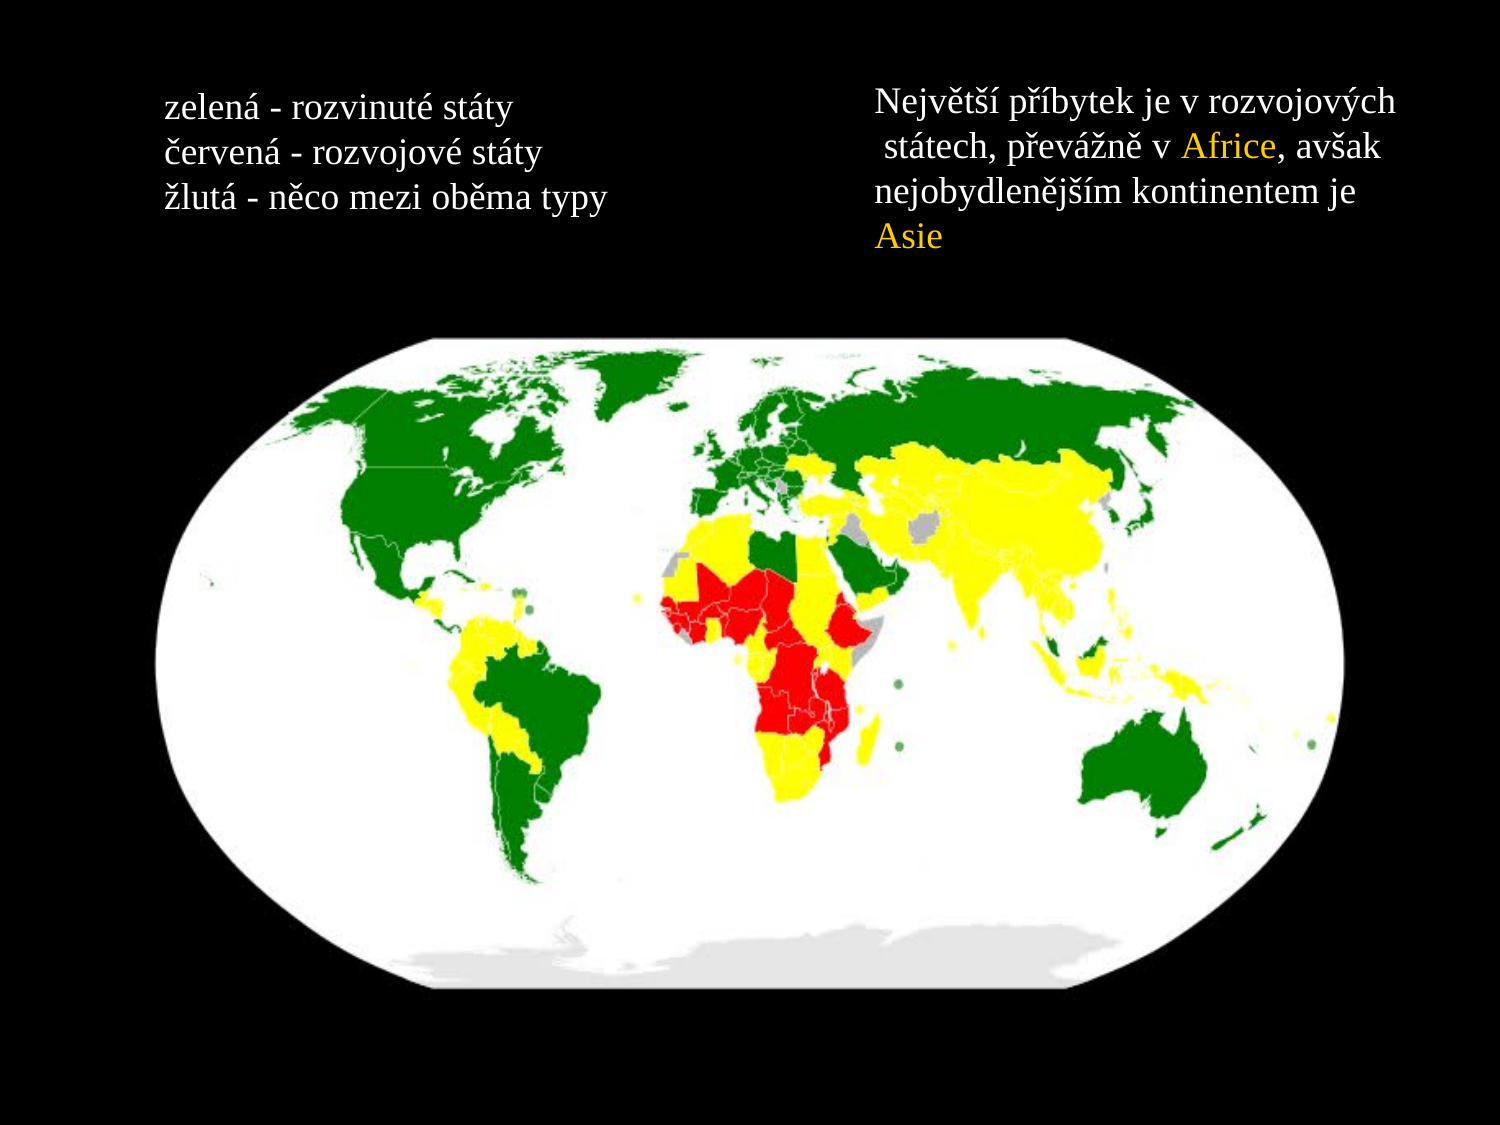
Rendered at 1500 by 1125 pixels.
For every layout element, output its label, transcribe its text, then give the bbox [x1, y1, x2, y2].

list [112, 324, 1388, 1001]
text_box zelená - rozvinuté státy červená - rozvojové státy žlutá - něco mezi oběma typy [149, 74, 624, 225]
text_box Největší příbytek je v rozvojových státech, převážně v Africe, avšak nejobydlenějším kontinentem je Asie [859, 68, 1412, 264]
